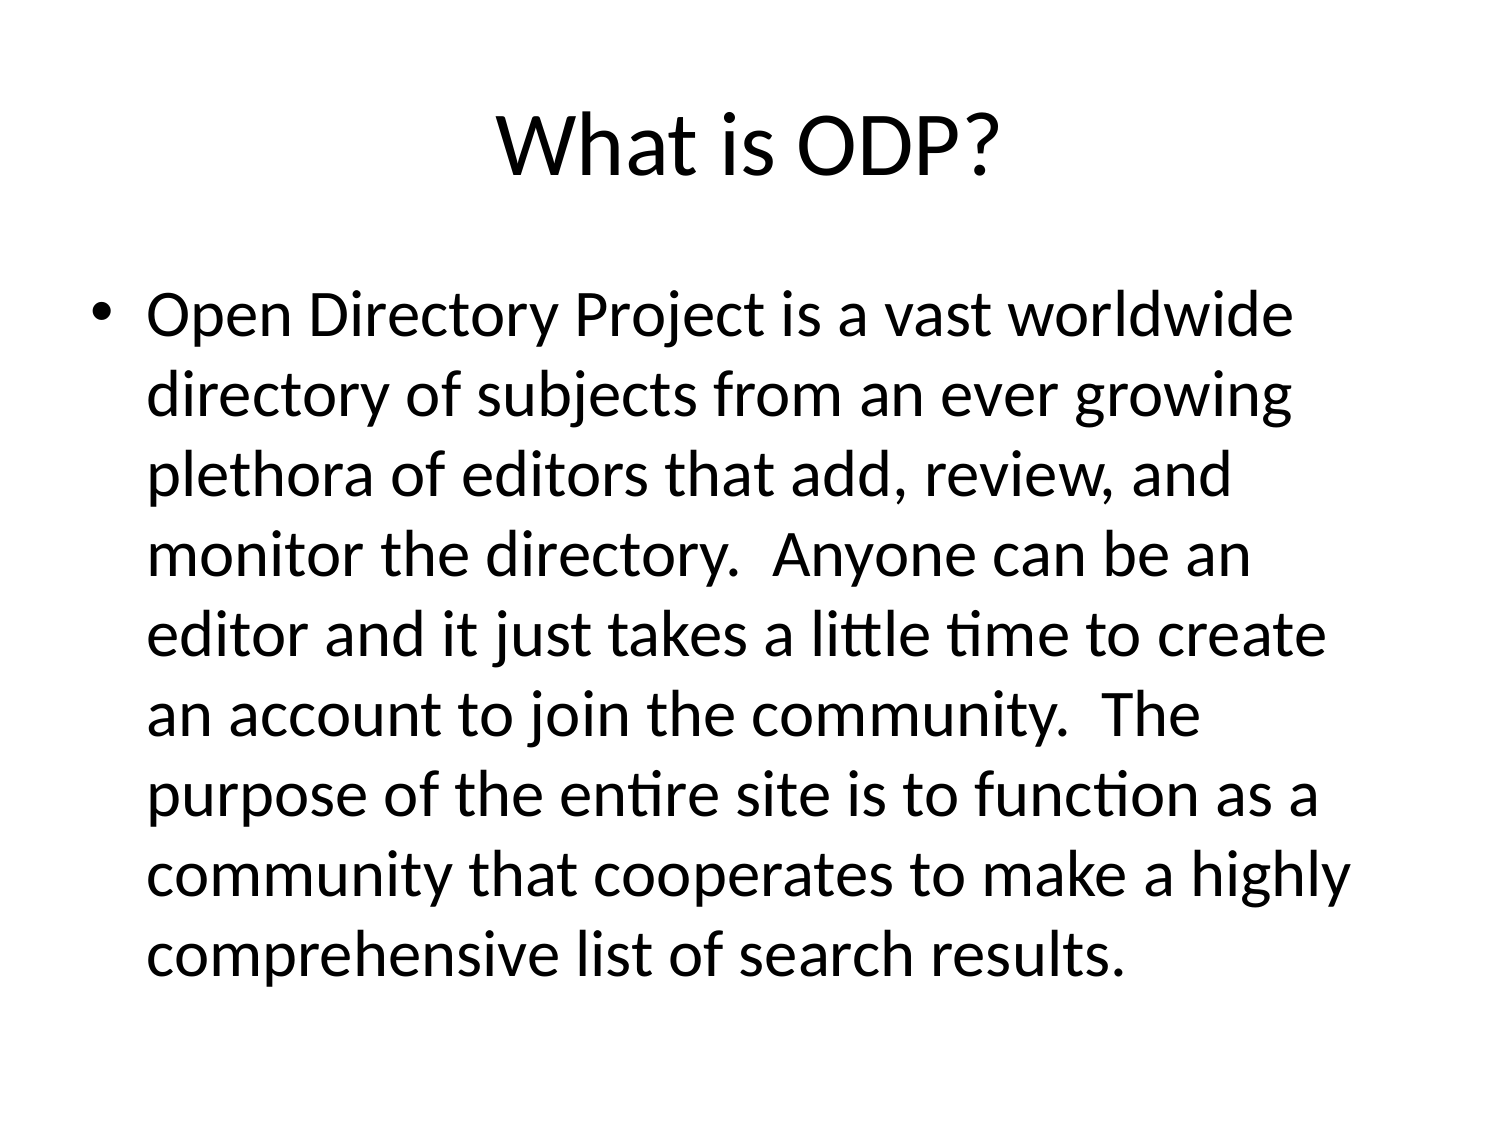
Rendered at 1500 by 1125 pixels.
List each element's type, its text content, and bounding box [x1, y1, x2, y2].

list Open Directory Project is a vast worldwide directory of subjects from an ever growing plethora of editors that add, review, and monitor the directory. Anyone can be an editor and it just takes a little time to create an account to join the community. The purpose of the entire site is to function as a community that cooperates to make a highly comprehensive list of search results. [75, 262, 1425, 1005]
title What is ODP? [75, 45, 1425, 233]
